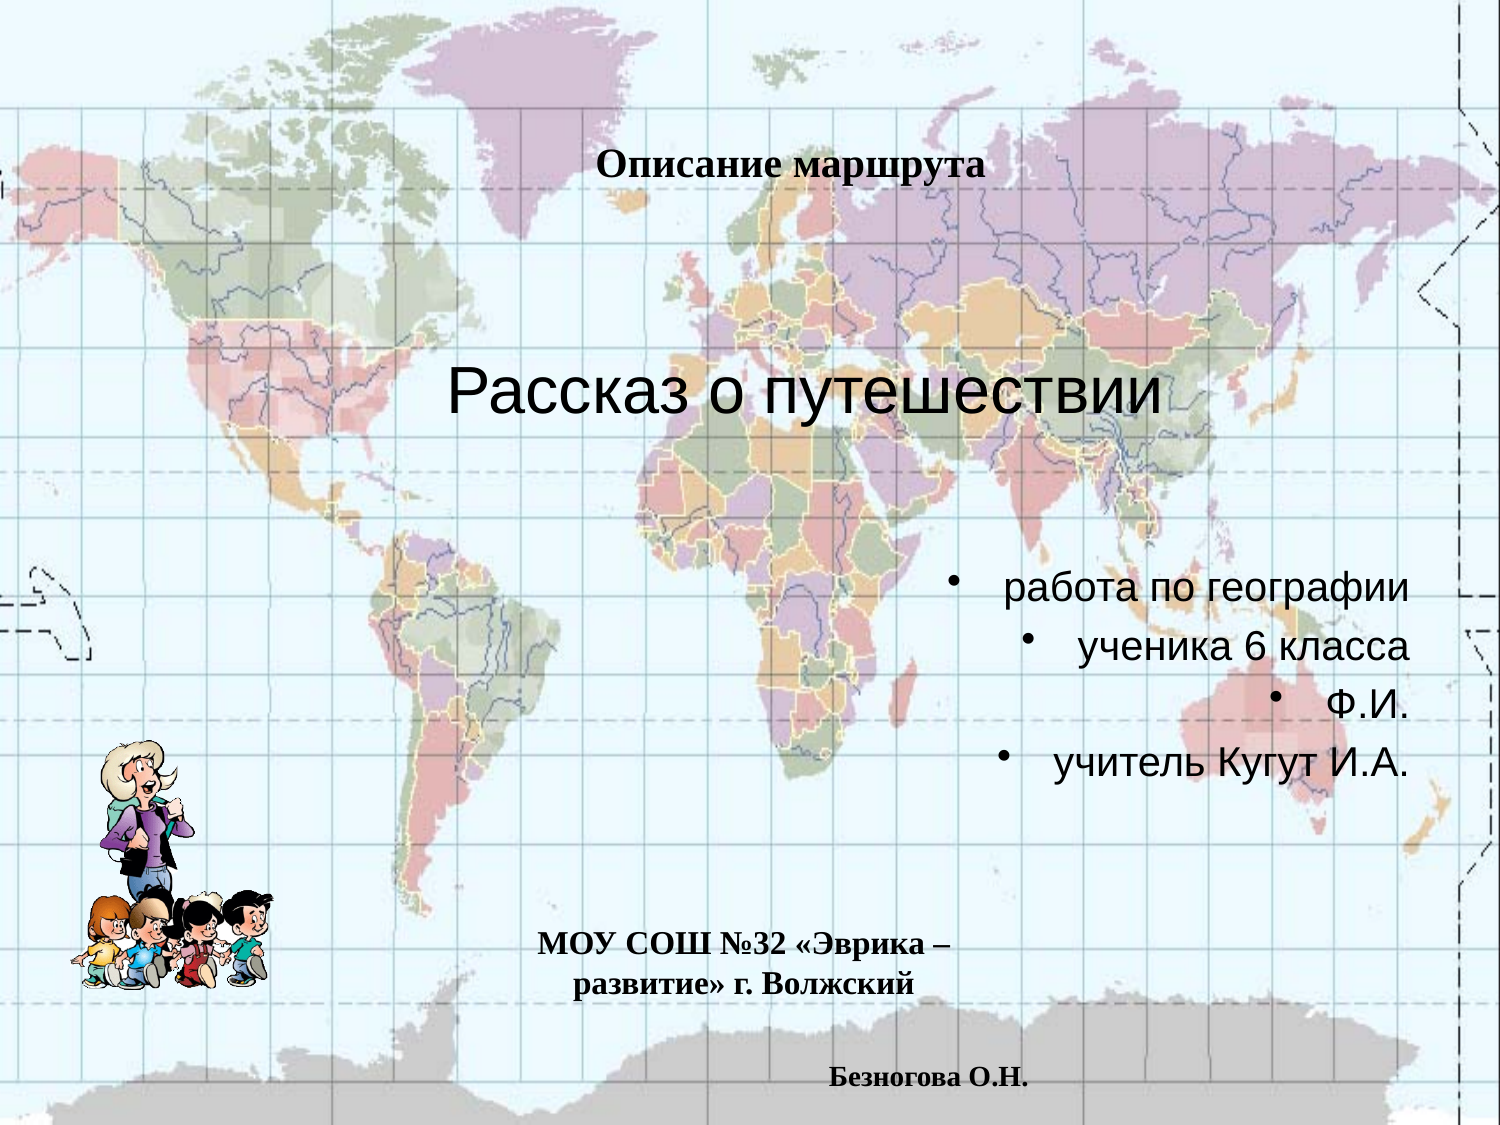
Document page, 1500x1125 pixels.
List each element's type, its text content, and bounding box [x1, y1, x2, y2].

footer Безногова О.Н. [691, 1049, 1167, 1125]
text_box Описание маршрута [269, 128, 1313, 194]
picture [0, 0, 1500, 1125]
text_box МОУ СОШ №32 «Эврика – развитие» г. Волжский [480, 913, 1008, 1009]
text_box работа по географии ученика 6 класса Ф.И. учитель Кугут И.А. [374, 552, 1425, 841]
text_box Рассказ о путешествии [431, 339, 1219, 552]
